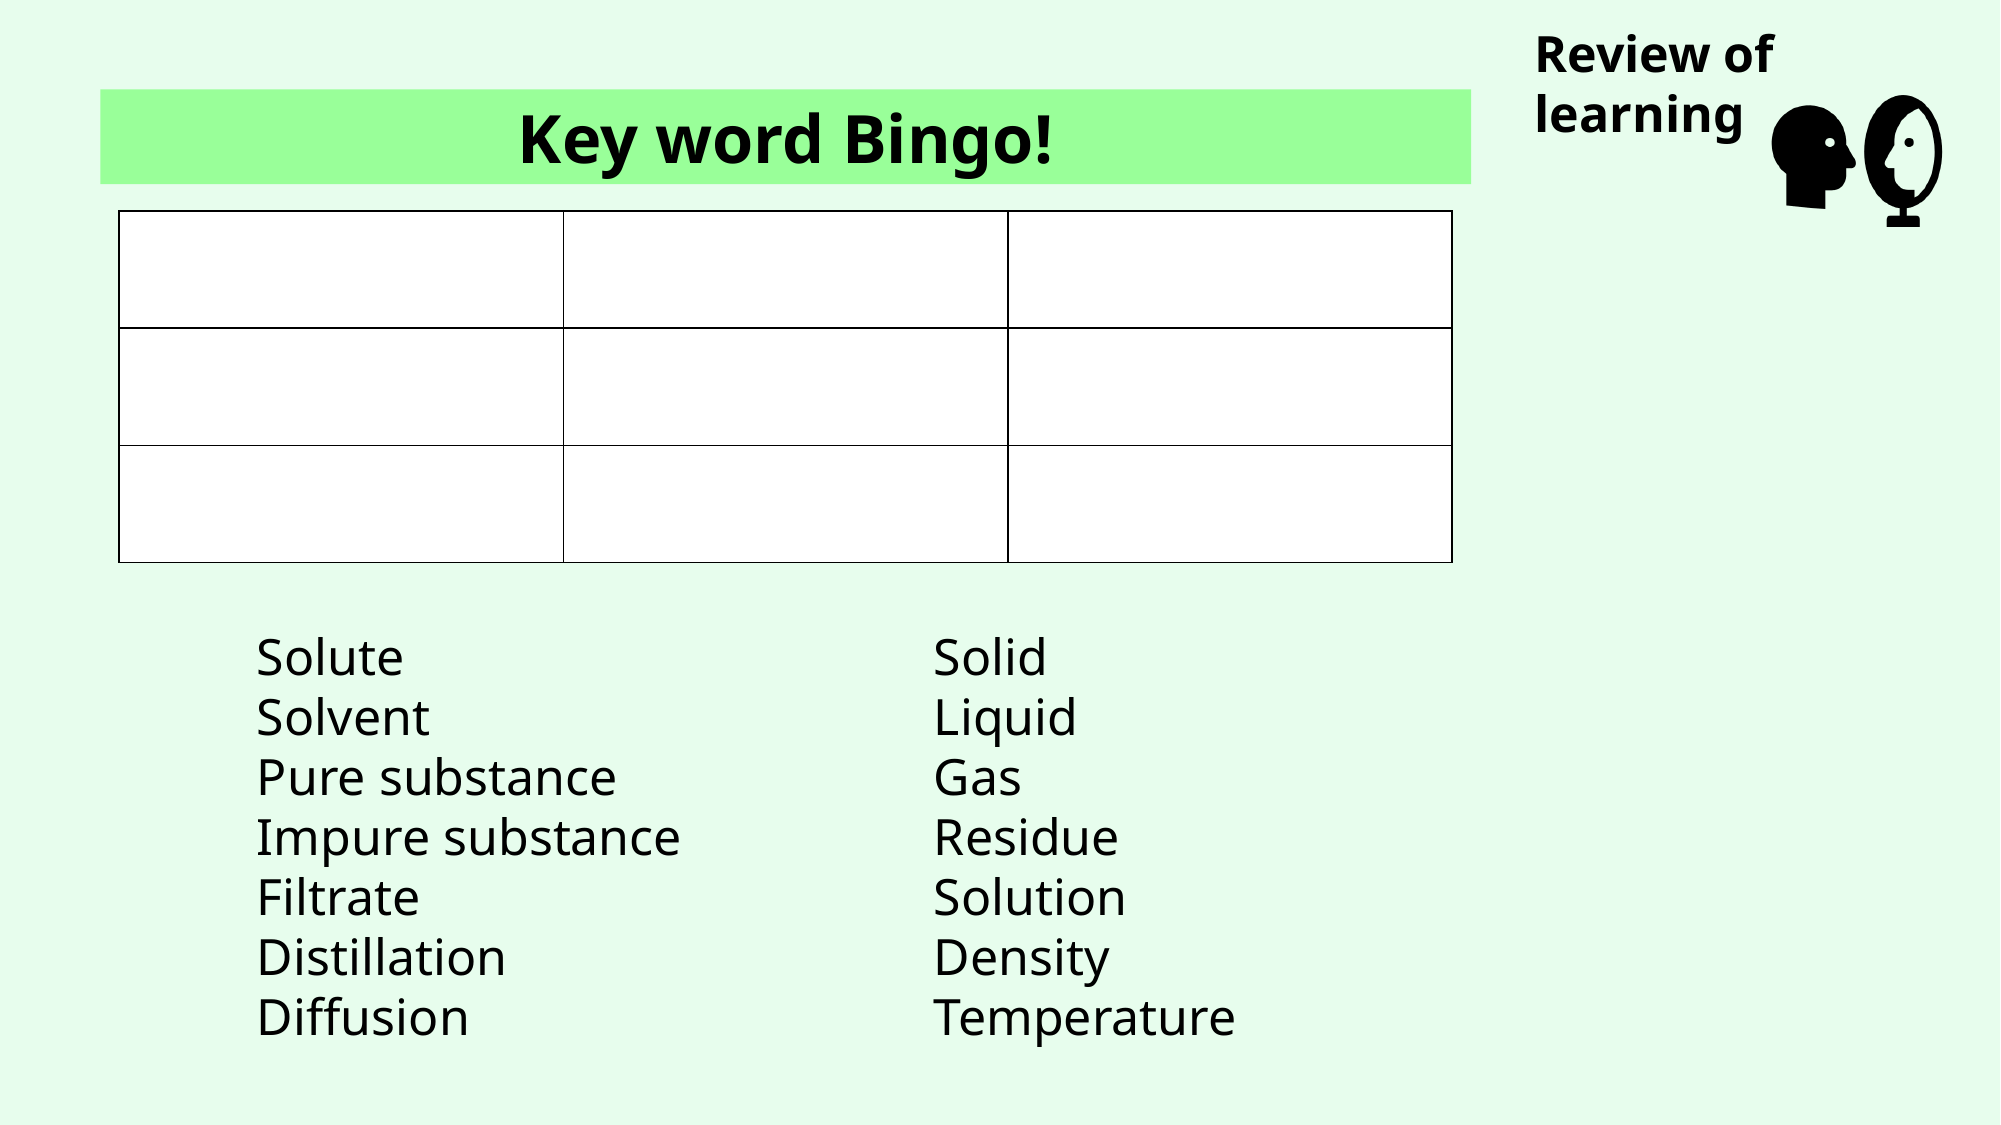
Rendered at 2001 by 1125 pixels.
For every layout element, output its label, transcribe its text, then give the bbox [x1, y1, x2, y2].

table_cell [1009, 329, 1451, 445]
table_cell [564, 446, 1007, 562]
table_cell [564, 329, 1007, 445]
table_header [120, 212, 563, 327]
text_box Key word Bingo! [100, 89, 1472, 185]
table_header [1009, 212, 1451, 327]
table_cell [120, 446, 563, 562]
text_box Solute Solvent Pure substance Impure substance Filtrate Distillation Diffusion [242, 617, 708, 1053]
picture [1767, 69, 1945, 248]
table_cell [1009, 446, 1451, 562]
text_box Review of learning [1519, 15, 1969, 150]
table_header [564, 212, 1007, 327]
table_cell [120, 329, 563, 445]
text_box Solid Liquid Gas Residue Solution Density Temperature [919, 617, 1385, 1053]
